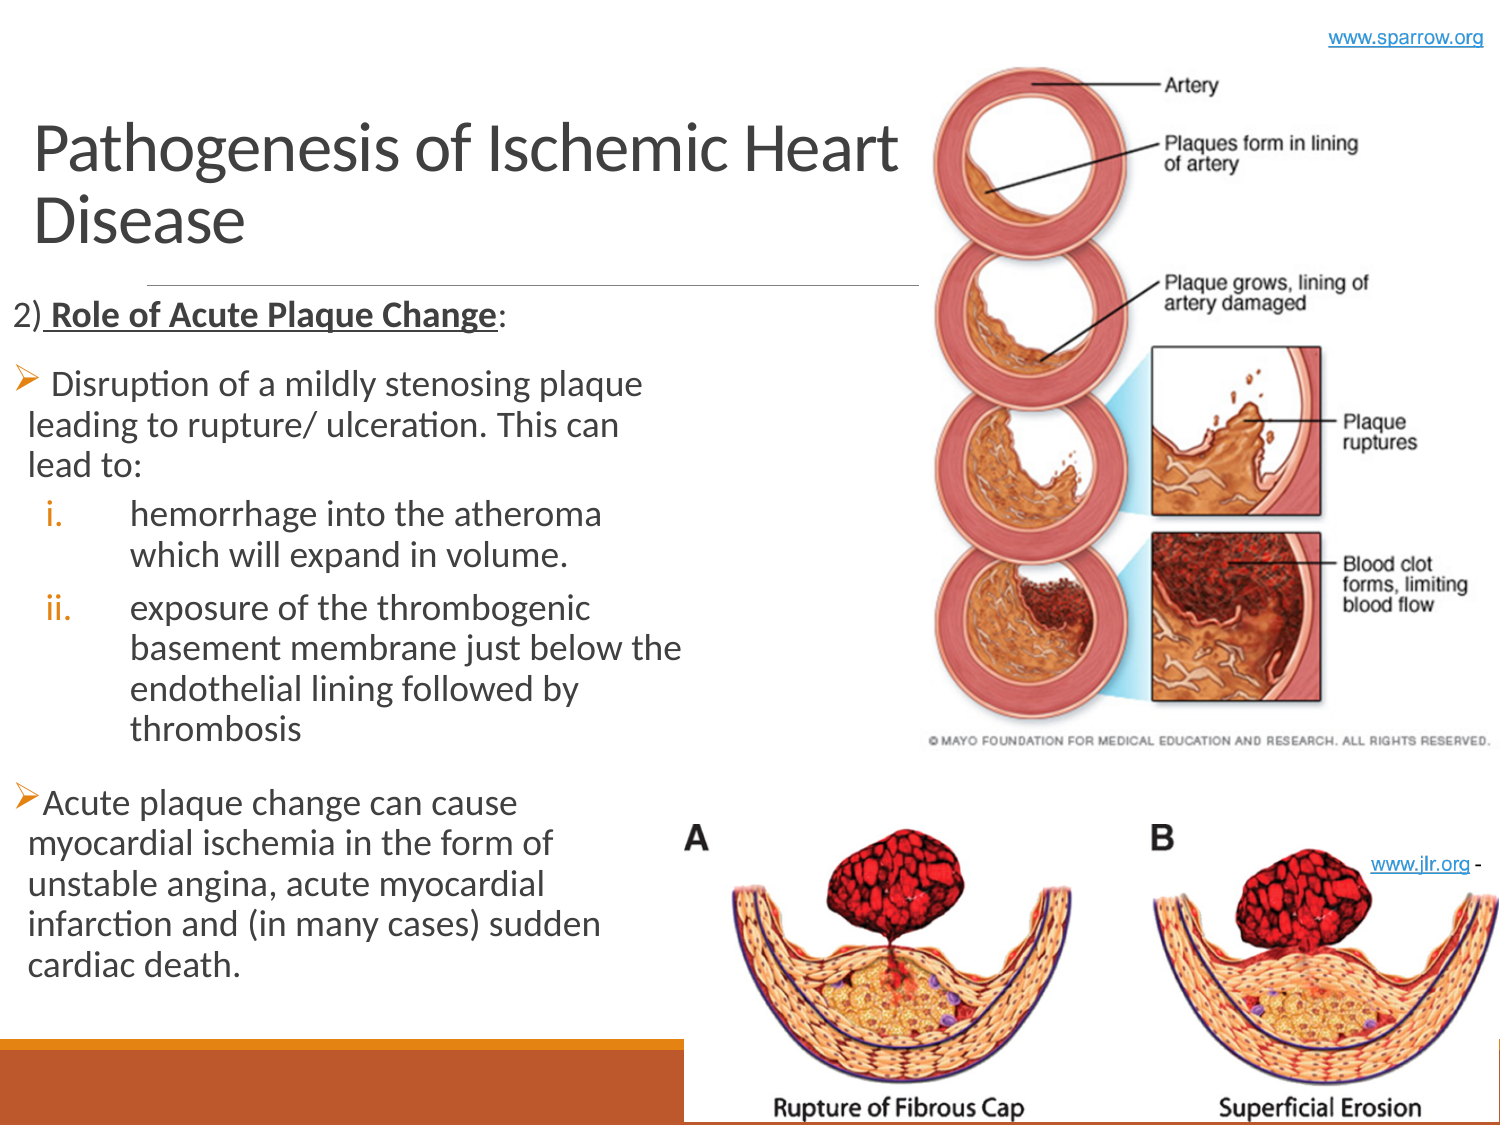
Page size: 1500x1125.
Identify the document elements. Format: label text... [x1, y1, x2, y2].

title Pathogenesis of Ischemic Heart Disease [18, 27, 974, 266]
picture [918, 17, 1500, 752]
list 2) Role of Acute Plaque Change: Disruption of a mildly stenosing plaque leading to rupture/ ulceration. This can lead to: hemorrhage into the atheroma which will expand in volume. exposure of the thrombogenic basement membrane just below the endothelial lining followed by thrombosis Acute plaque change can cause myocardial ischemia in the form of unstable angina, acute myocardial infarction and (in many cases) sudden cardiac death. [12, 287, 685, 1025]
picture [683, 824, 1499, 1122]
